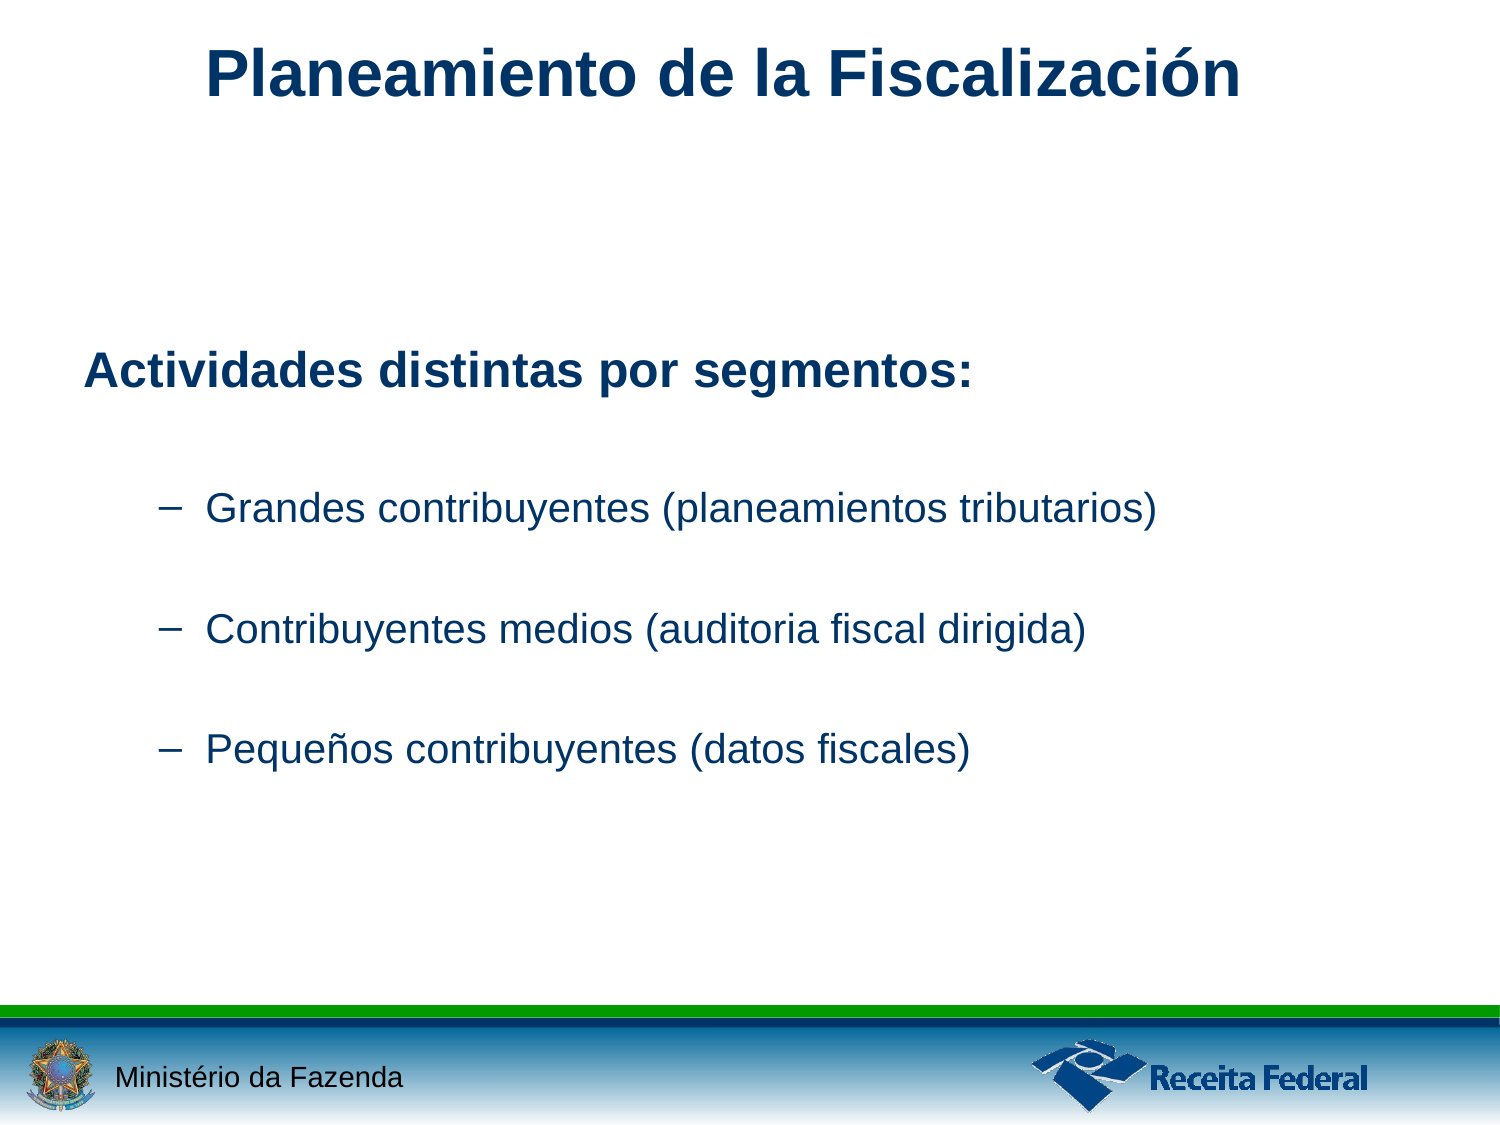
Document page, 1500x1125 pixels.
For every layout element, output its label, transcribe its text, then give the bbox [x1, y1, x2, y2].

text_box Planeamiento de la Fiscalización [203, 39, 1288, 111]
text_box Actividades distintas por segmentos: [81, 344, 1313, 399]
text_box Grandes contribuyentes (planeamientos tributarios) [203, 485, 1225, 532]
text_box [1029, 1037, 1149, 1117]
text_box – [156, 725, 191, 771]
text_box [1146, 1058, 1375, 1098]
text_box Pequeños contribuyentes (datos fiscales) [203, 727, 1238, 774]
text_box – [156, 604, 191, 651]
text_box Contribuyentes medios (auditoria fiscal dirigida) [203, 606, 1261, 651]
text_box [24, 1025, 97, 1125]
text_box [0, 1017, 1500, 1028]
text_box [0, 1011, 1500, 1017]
text_box [0, 1005, 1500, 1011]
text_box Ministério da Fazenda [112, 1061, 409, 1095]
text_box – [156, 483, 191, 530]
